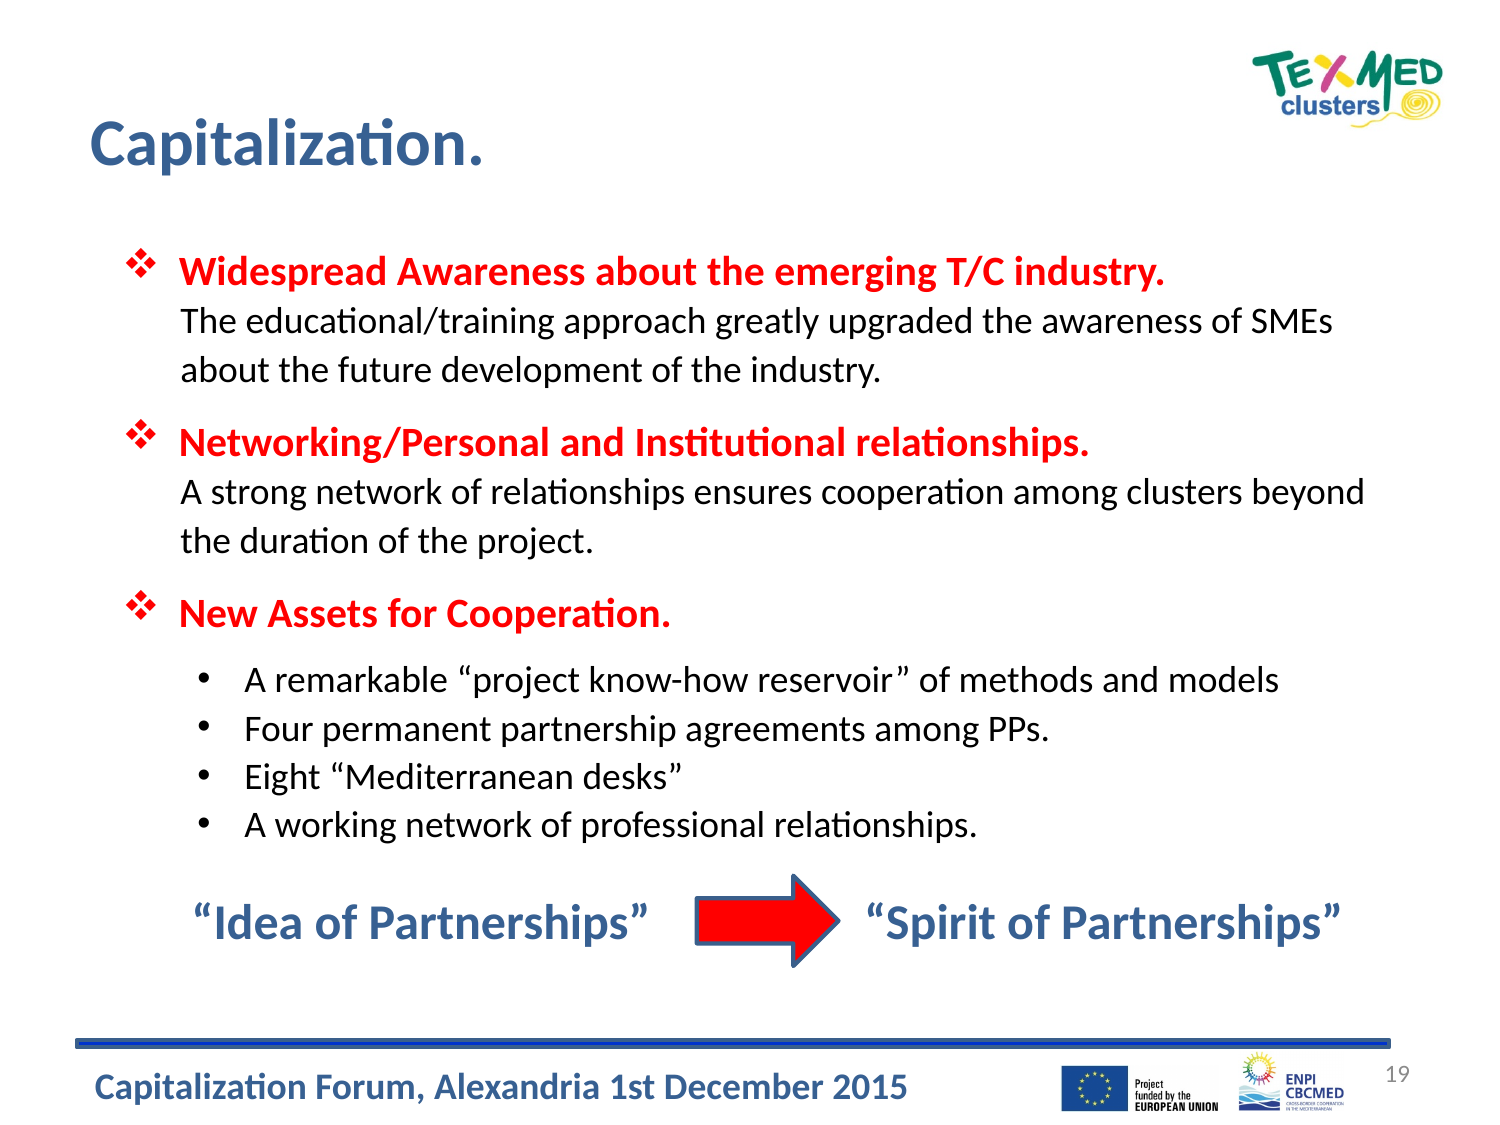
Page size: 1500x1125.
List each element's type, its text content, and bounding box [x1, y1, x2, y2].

text_box Widespread Awareness about the emerging T/C industry. The educational/training approach greatly upgraded the awareness of SMEs about the future development of the industry. Networking/Personal and Institutional relationships. A strong network of relationships ensures cooperation among clusters beyond the duration of the project. New Assets for Cooperation. A remarkable “project know-how reservoir” of methods and models Four permanent partnership agreements among PPs. Eight “Mediterranean desks” A working network of professional relationships. [107, 232, 1393, 898]
slide_number 19 [1074, 1042, 1425, 1103]
text_box [75, 1038, 1391, 1049]
title Capitalization. [75, 45, 1425, 233]
text_box Capitalization Forum, Alexandria 1st December 2015 [79, 1054, 925, 1115]
picture [1245, 42, 1447, 134]
picture [1060, 1065, 1219, 1112]
picture [1238, 1051, 1344, 1111]
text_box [170, 822, 1365, 1020]
